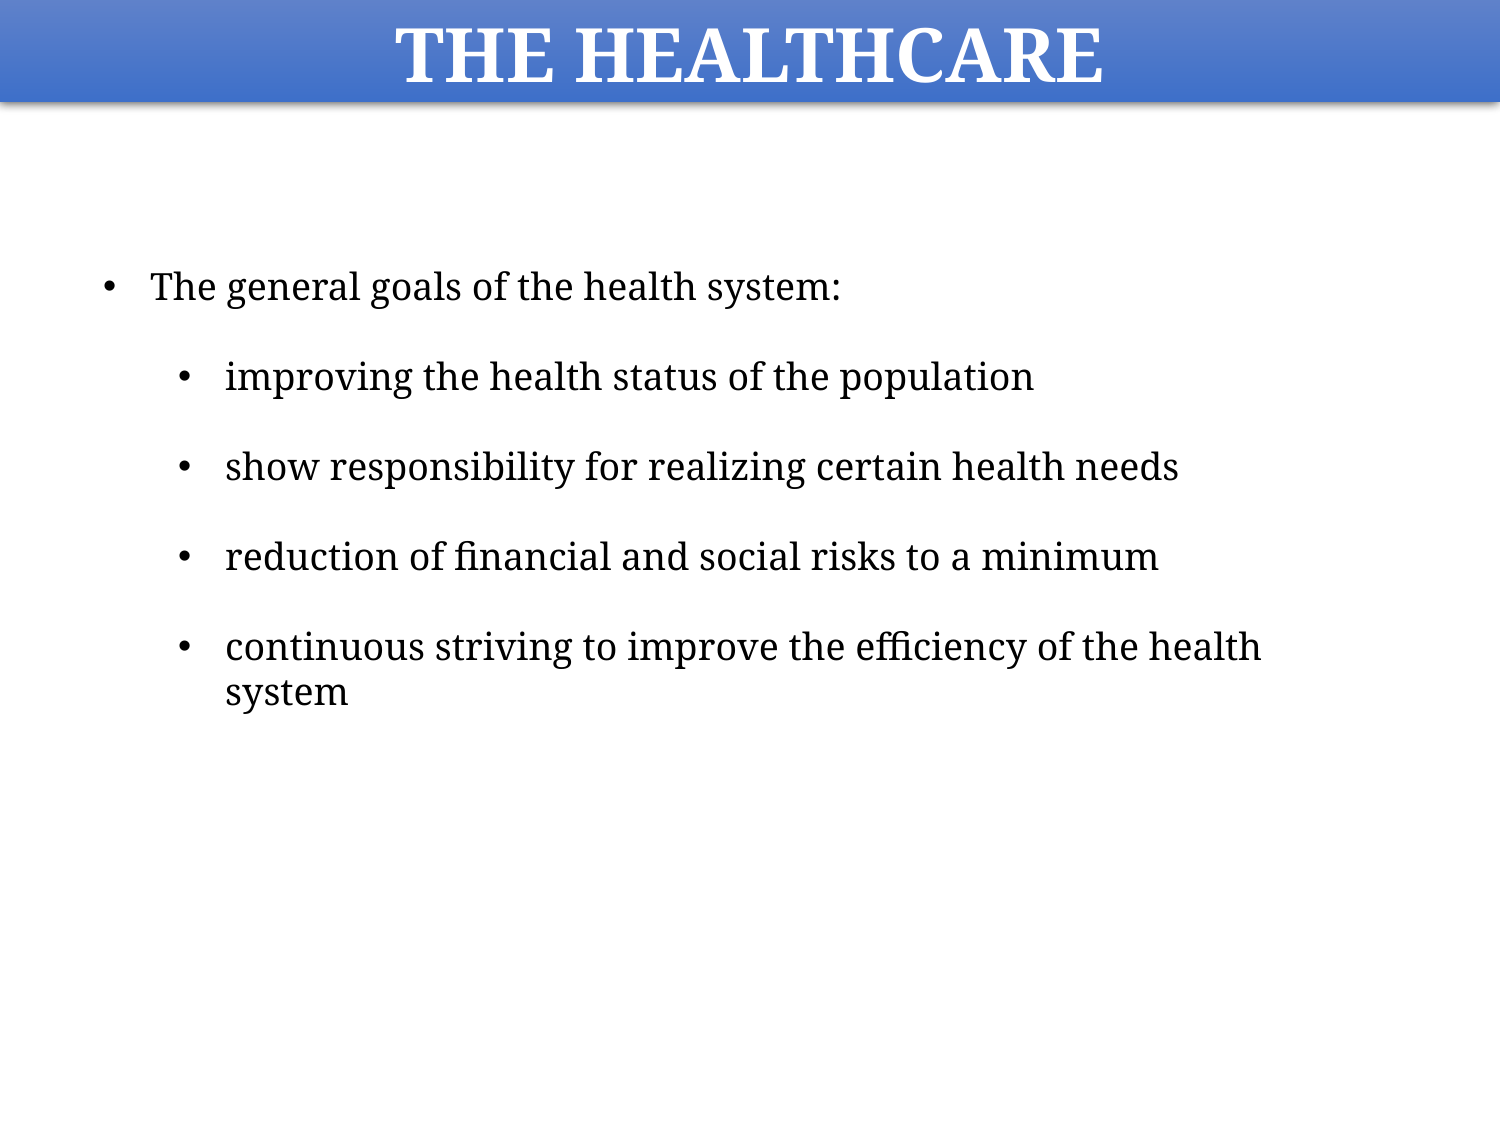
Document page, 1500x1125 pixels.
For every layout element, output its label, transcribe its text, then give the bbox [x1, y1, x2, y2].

text_box THE HEALTHCARE [0, 0, 1500, 102]
text_box The general goals of the health system: improving the health status of the population show responsibility for realizing certain health needs reduction of financial and social risks to a minimum continuous striving to improve the efficiency of the health system [88, 255, 1376, 721]
